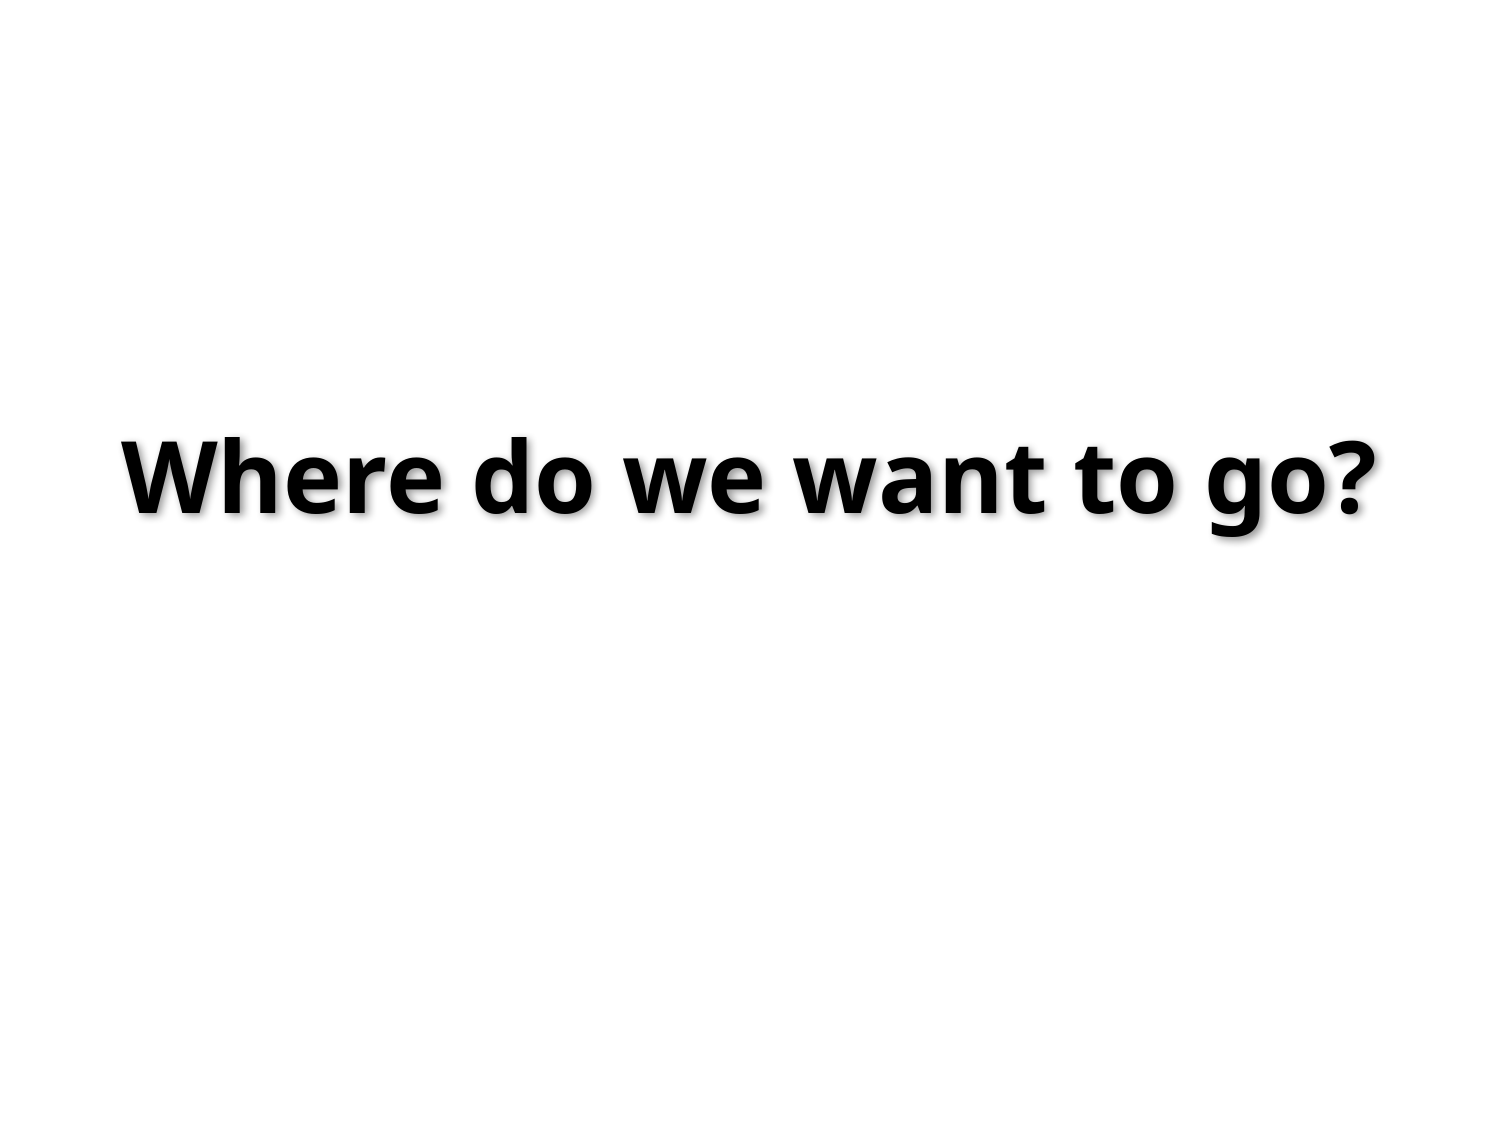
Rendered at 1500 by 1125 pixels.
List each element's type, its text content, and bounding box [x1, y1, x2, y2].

text_box Where do we want to go? [0, 349, 1500, 598]
